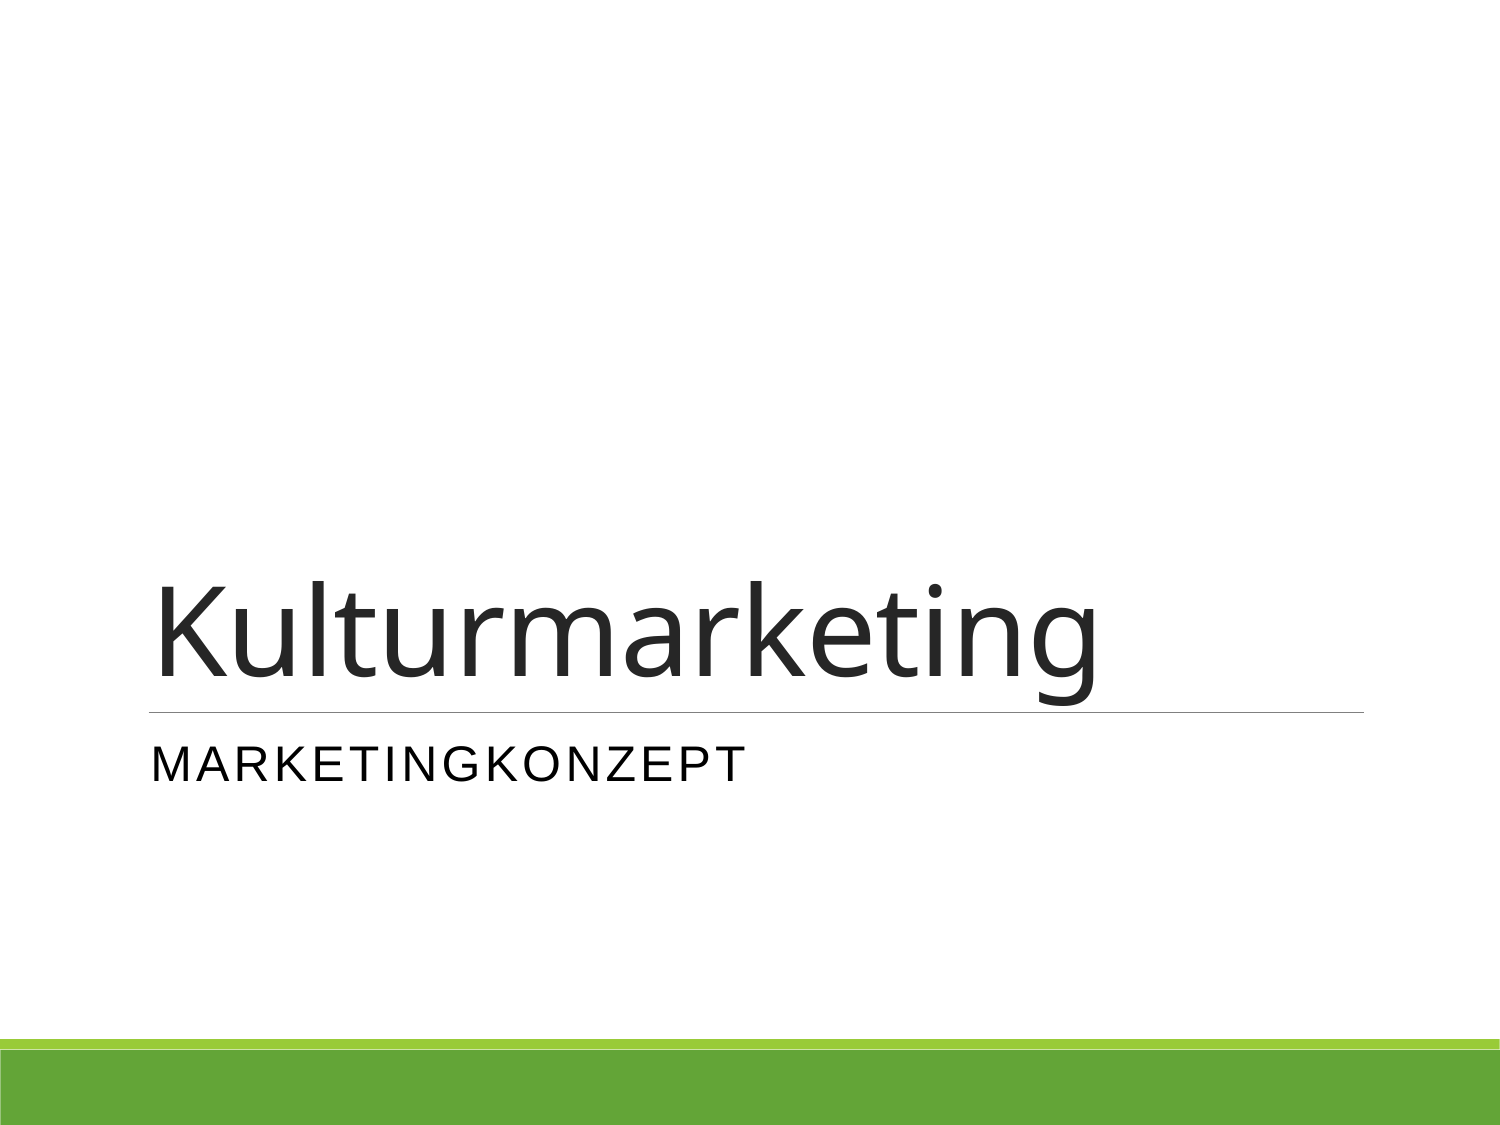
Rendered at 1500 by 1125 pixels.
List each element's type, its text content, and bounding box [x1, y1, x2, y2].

subtitle Marketingkonzept [135, 730, 1373, 919]
title Kulturmarketing [135, 124, 1373, 710]
